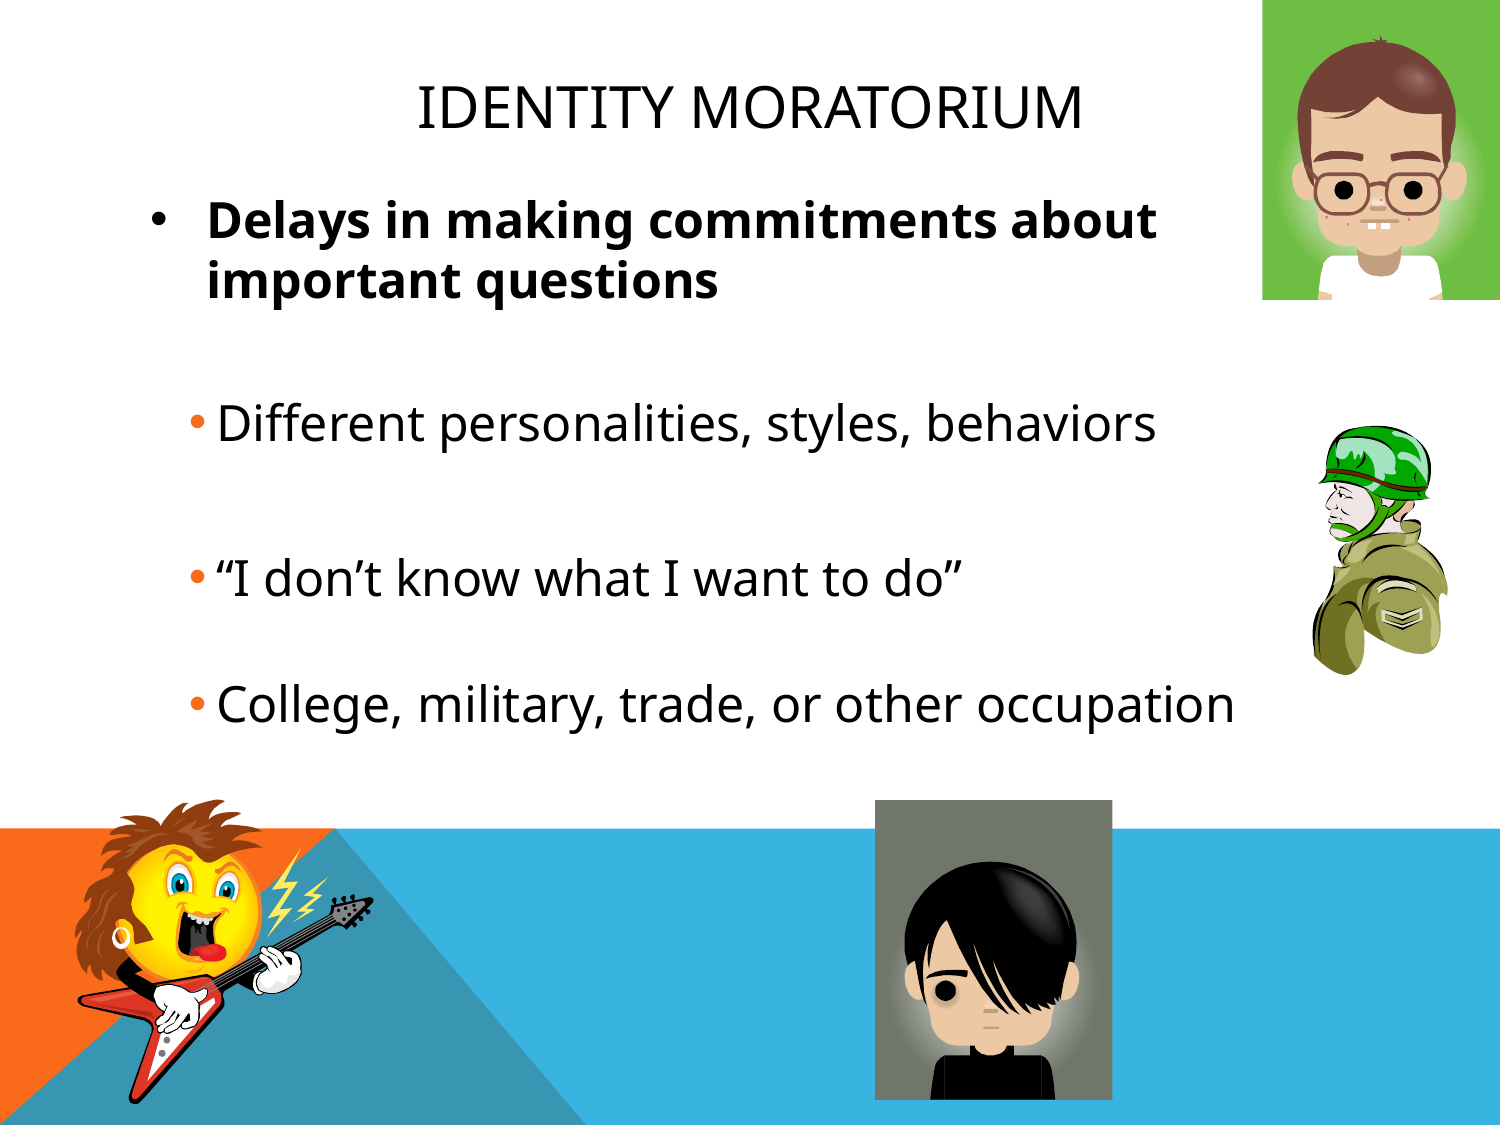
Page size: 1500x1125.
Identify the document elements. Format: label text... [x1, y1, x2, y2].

picture [1262, 0, 1500, 301]
picture [874, 799, 1113, 1100]
title Identity Moratorium [135, 60, 1257, 150]
list Delays in making commitments about important questions Different personalities, styles, behaviors “I don’t know what I want to do” College, military, trade, or other occupation [135, 180, 1369, 768]
picture [74, 799, 374, 1105]
picture [1304, 412, 1458, 709]
